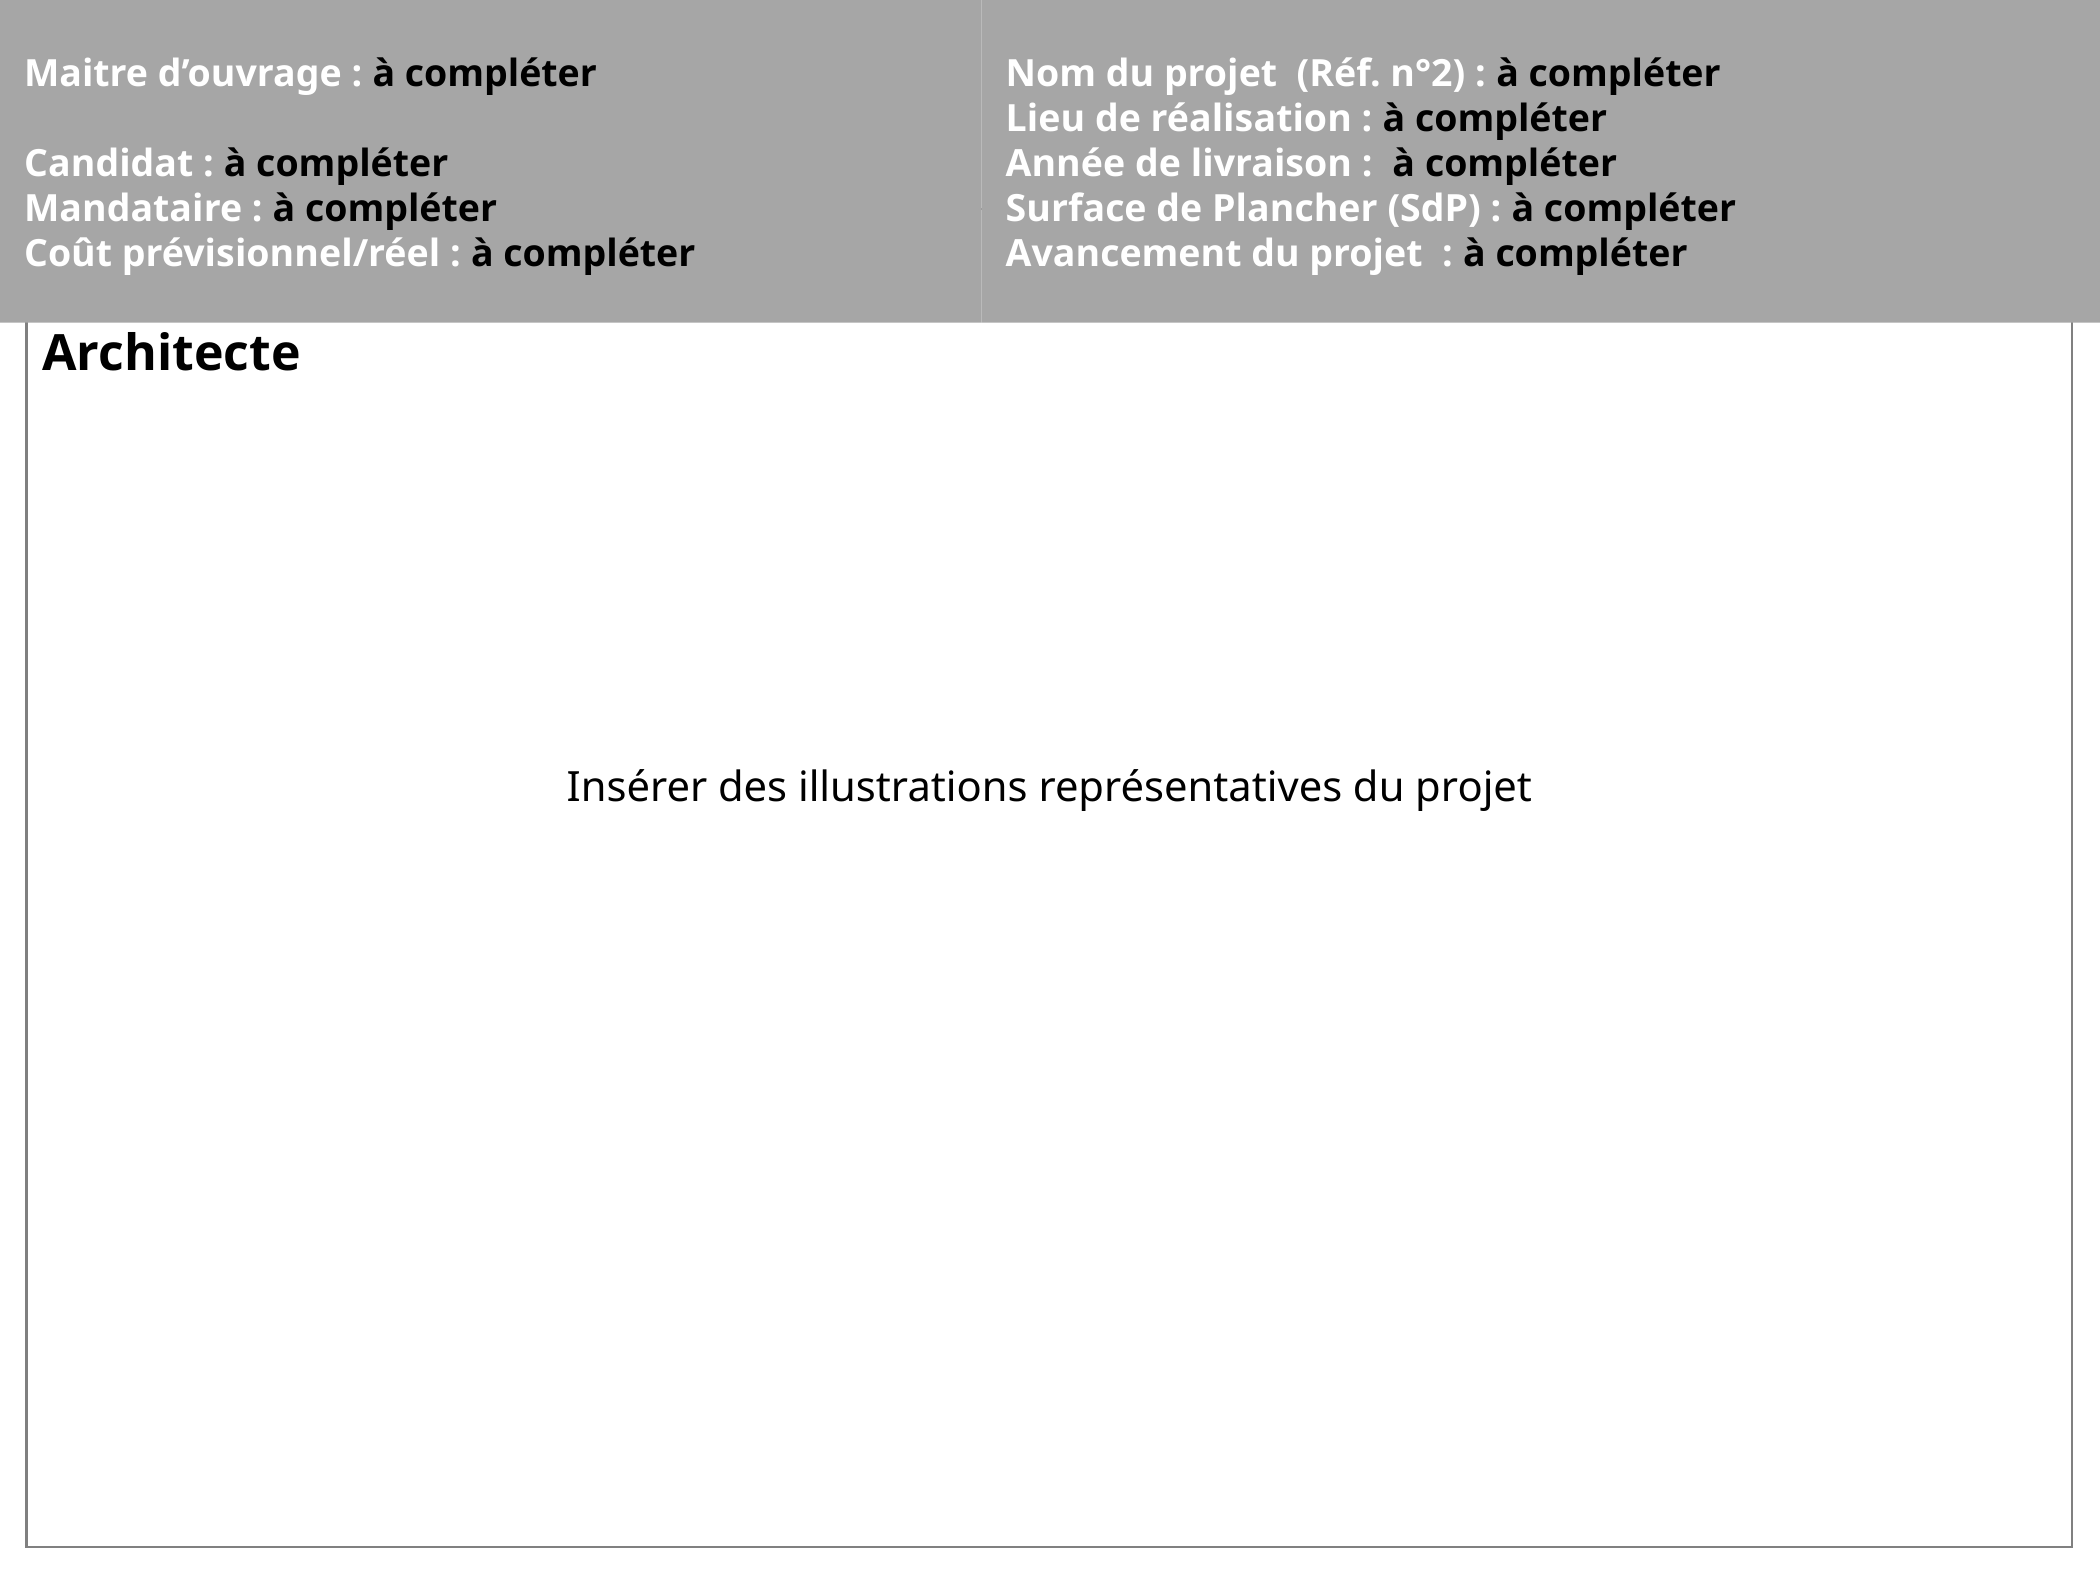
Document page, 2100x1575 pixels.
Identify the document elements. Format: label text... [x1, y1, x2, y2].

text_box Architecte [27, 322, 318, 389]
text_box Maitre d’ouvrage : à compléter Candidat : à compléter Mandataire : à compléter Coût prévisionnel/réel : à compléter [0, 0, 982, 324]
text_box Nom du projet (Réf. n°2) : à compléter Lieu de réalisation : à compléter Année de livraison : à compléter Surface de Plancher (SdP) : à compléter Avancement du projet : à compléter [982, 0, 2100, 324]
text_box [25, 324, 2073, 1548]
text_box Insérer des illustrations représentatives du projet [524, 760, 1575, 818]
